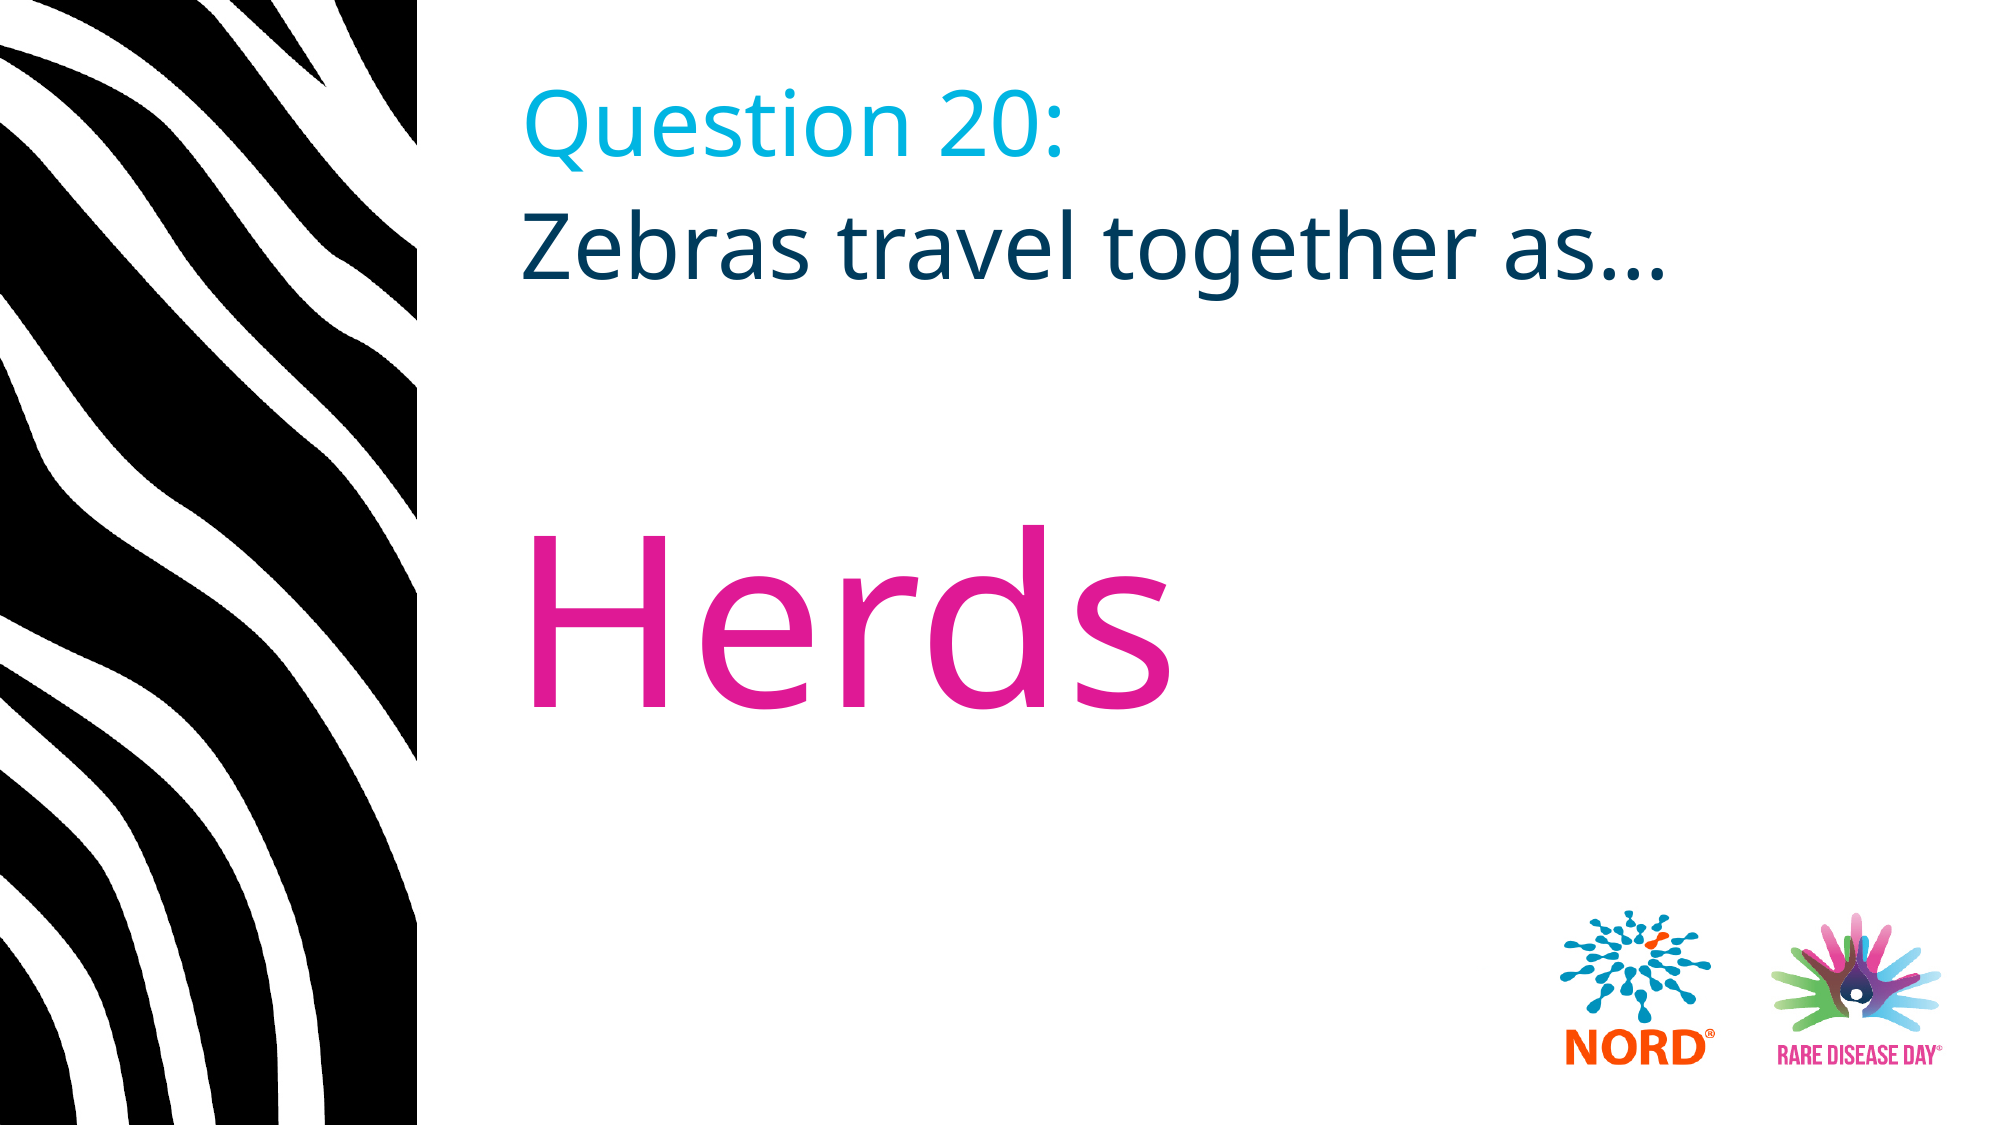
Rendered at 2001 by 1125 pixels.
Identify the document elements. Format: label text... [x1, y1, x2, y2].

picture [0, 0, 2001, 1125]
text_box Herds [496, 512, 1853, 711]
title Question 20: [506, 75, 1863, 180]
text_box Zebras travel together as… [505, 180, 1900, 305]
